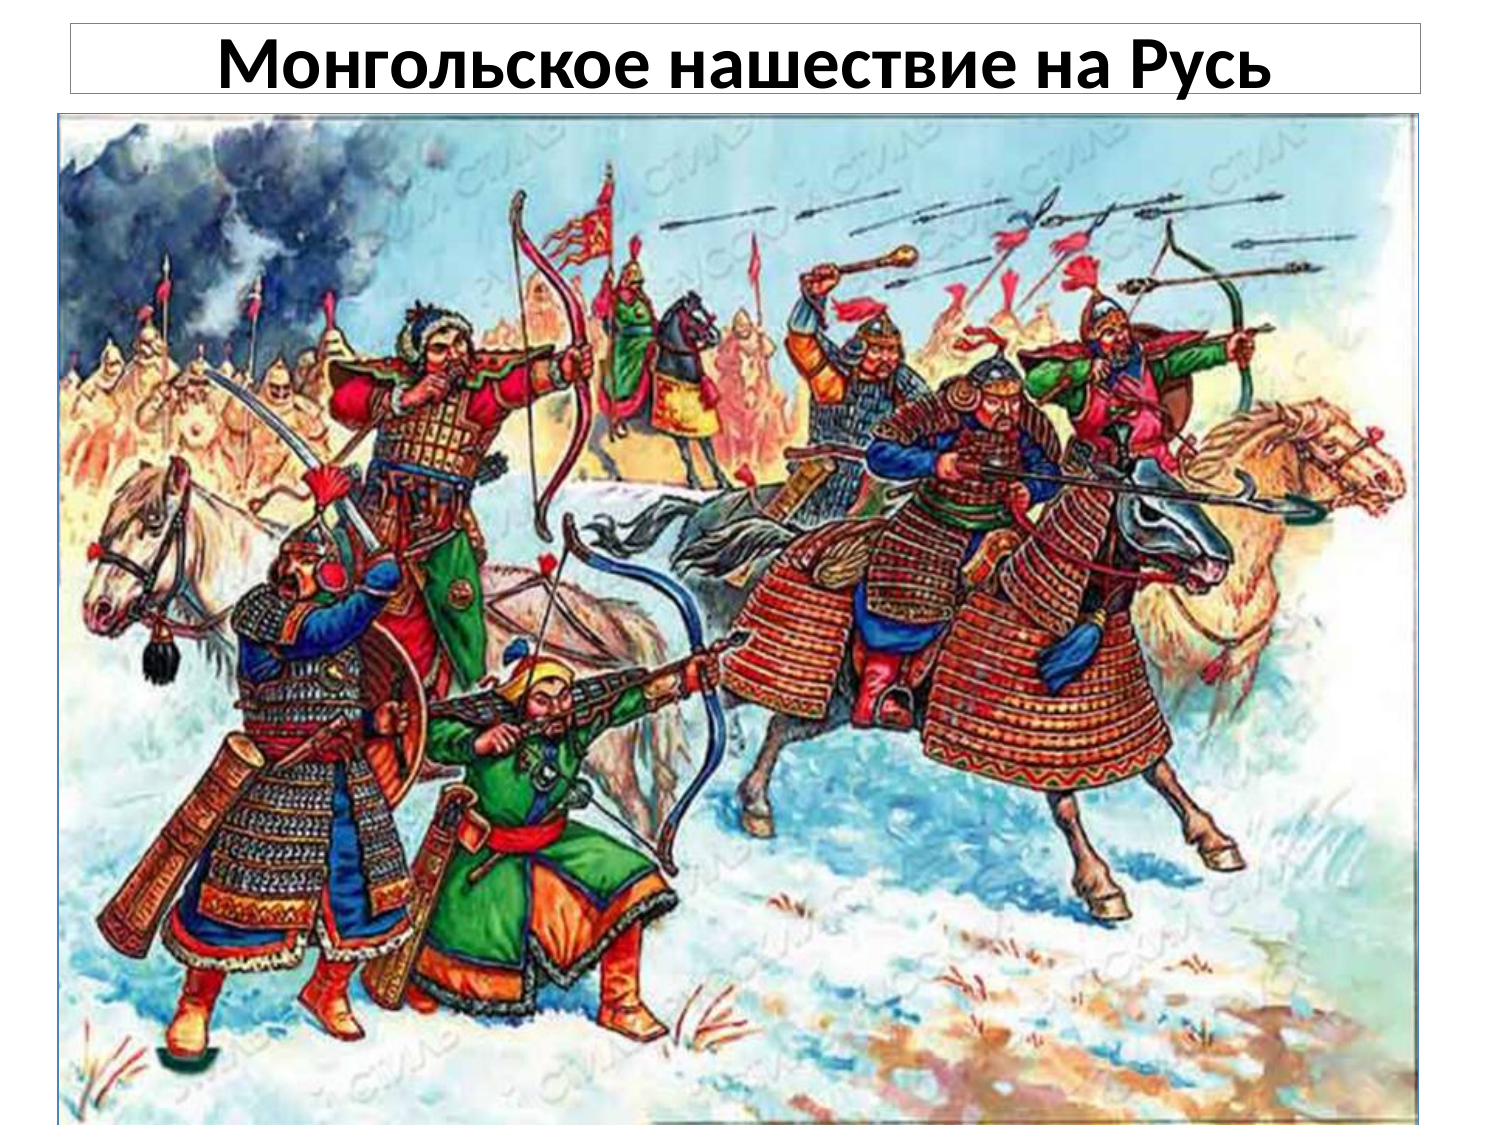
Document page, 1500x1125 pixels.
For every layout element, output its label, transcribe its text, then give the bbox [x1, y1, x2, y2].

picture [58, 113, 1419, 1125]
title Монгольское нашествие на Русь [70, 23, 1421, 94]
